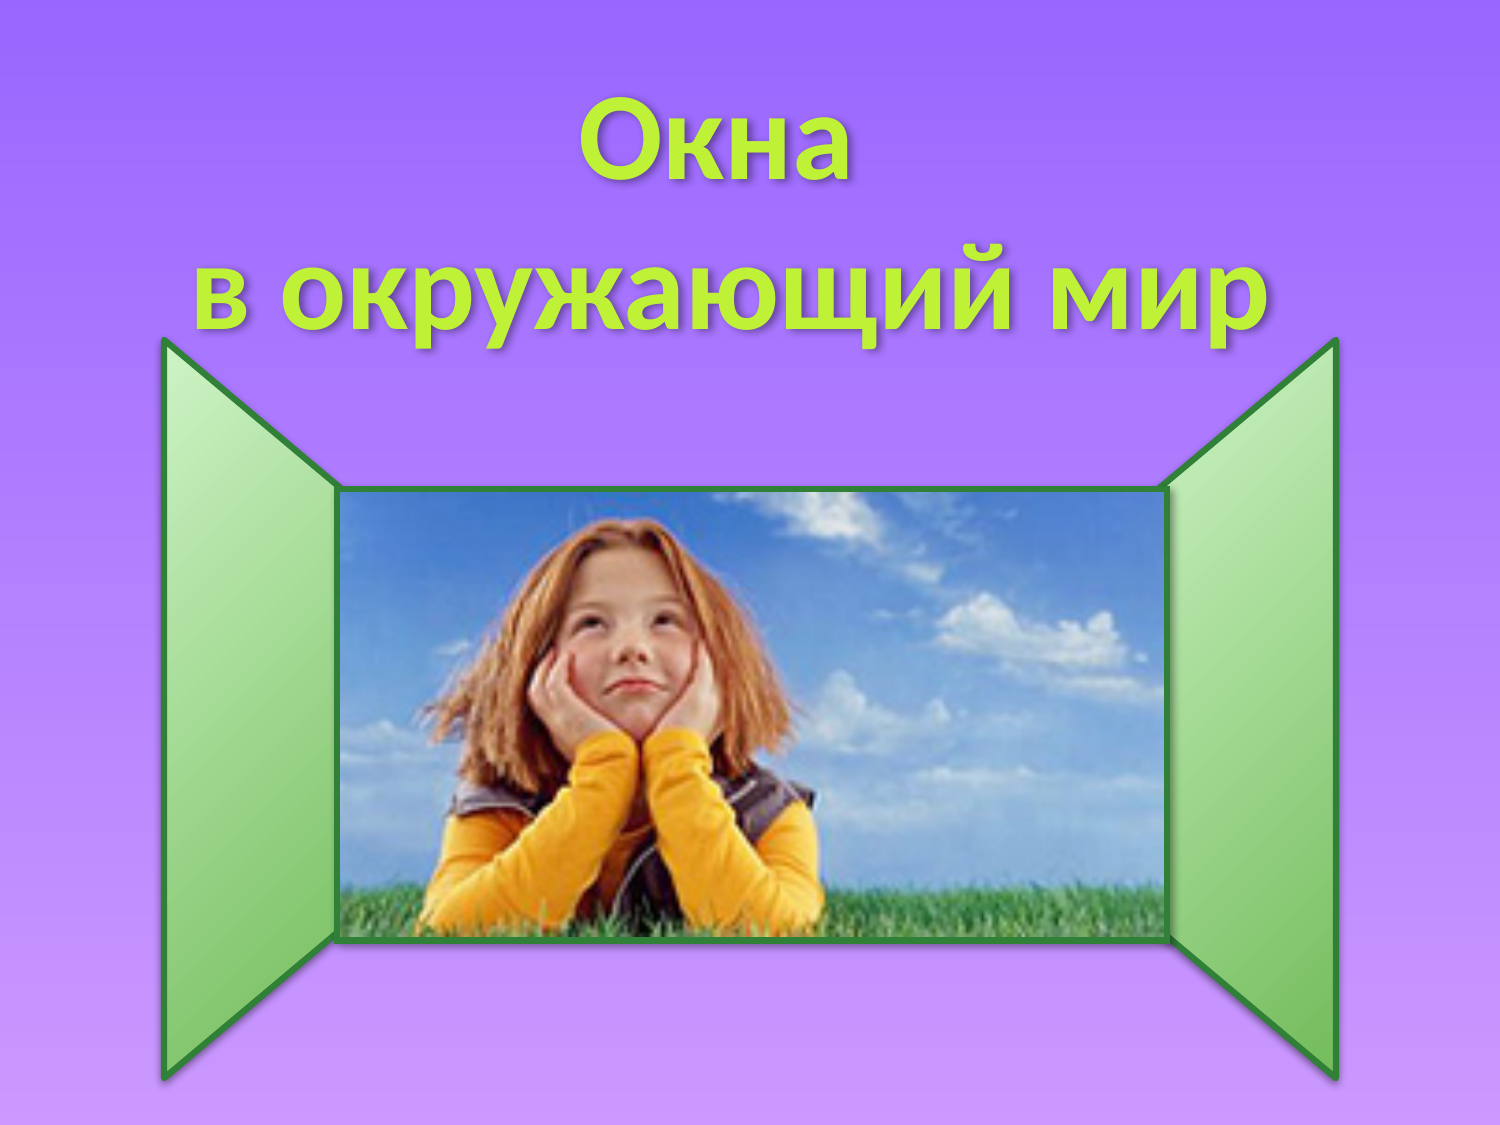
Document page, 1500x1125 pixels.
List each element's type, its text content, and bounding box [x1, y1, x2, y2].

text_box [164, 339, 337, 1079]
text_box Окна в окружающий мир [81, 46, 1380, 363]
picture [339, 491, 1164, 938]
text_box [1164, 339, 1336, 1079]
